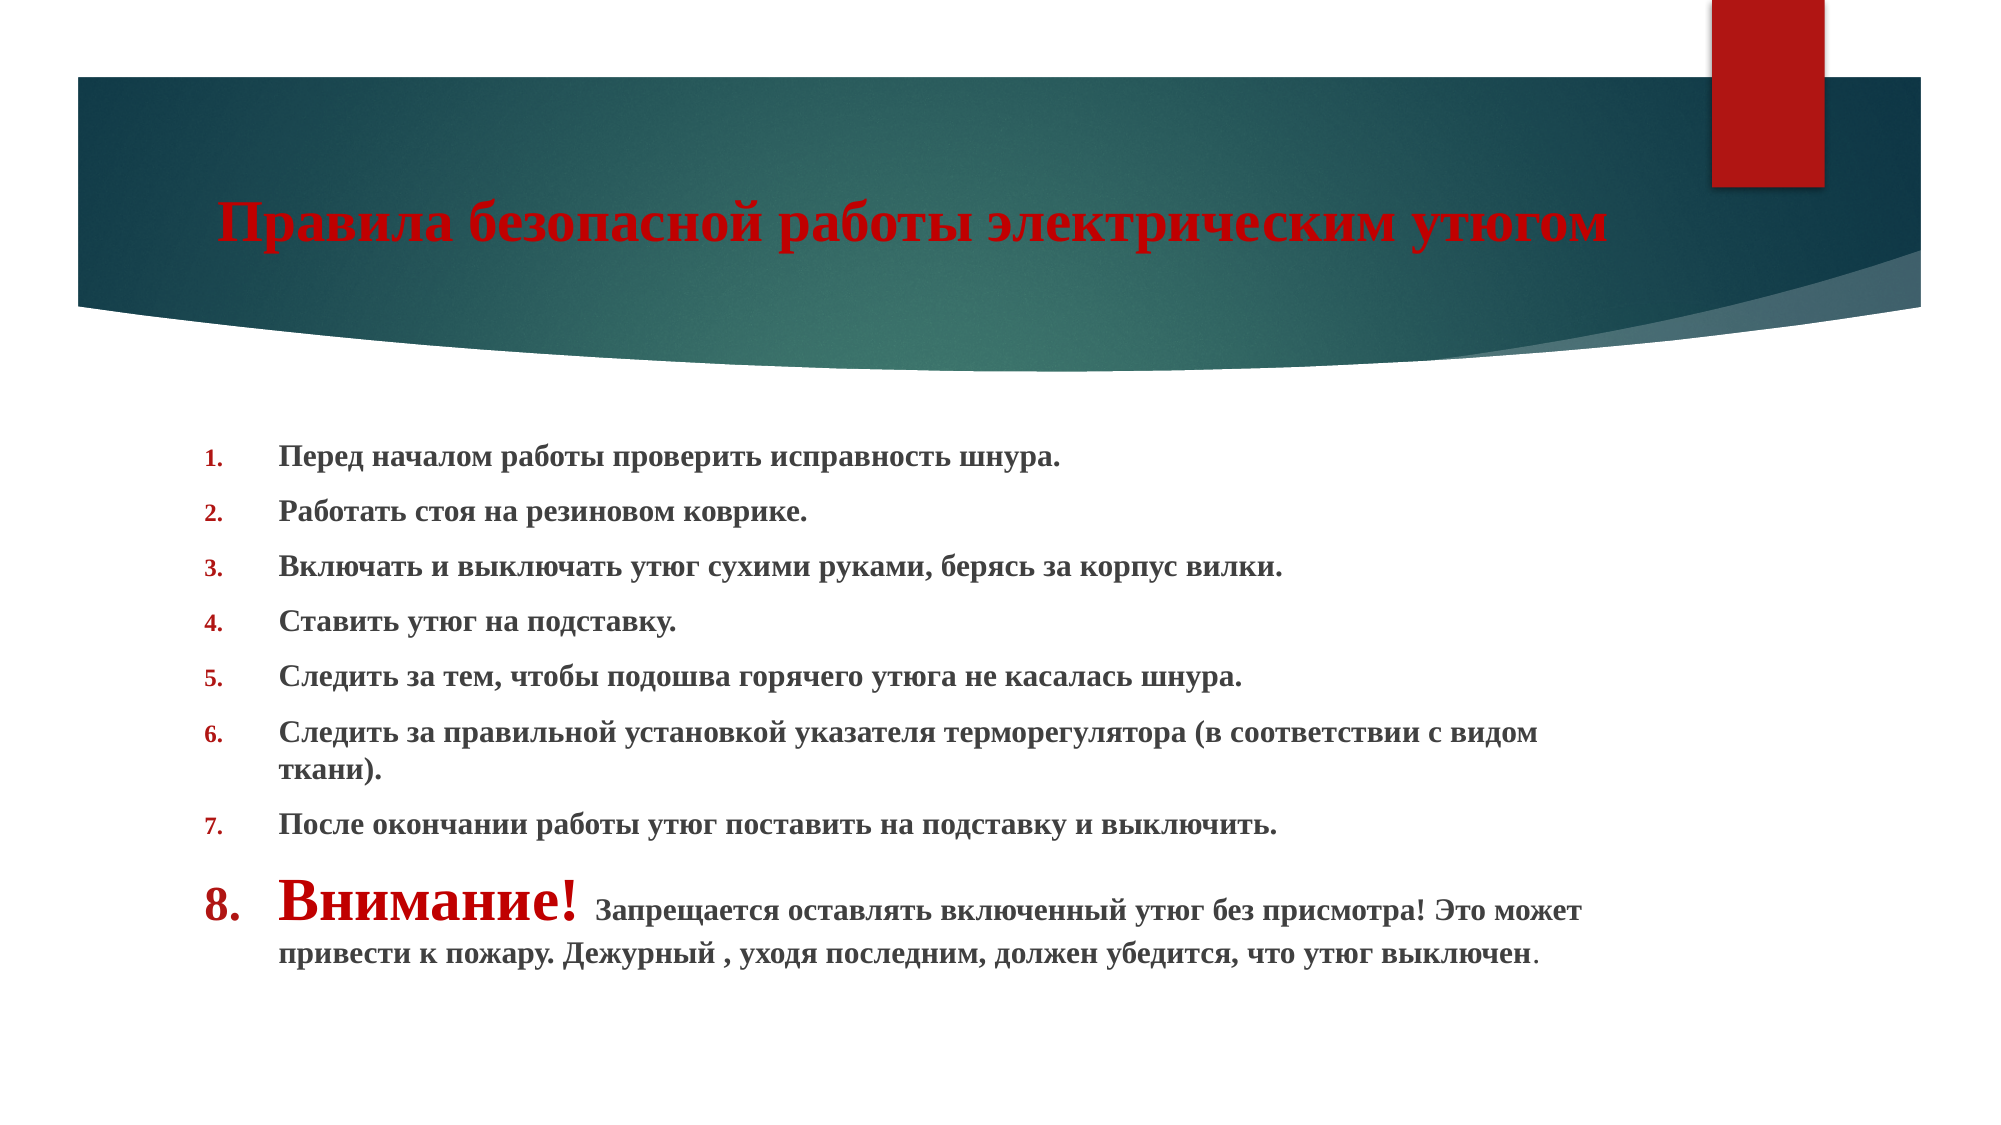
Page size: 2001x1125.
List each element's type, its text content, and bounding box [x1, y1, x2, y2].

list Перед началом работы проверить исправность шнура. Работать стоя на резиновом коврике. Включать и выключать утюг сухими руками, берясь за корпус вилки. Ставить утюг на подставку. Следить за тем, чтобы подошва горячего утюга не касалась шнура. Следить за правильной установкой указателя терморегулятора (в соответствии с видом ткани). После окончании работы утюг поставить на подставку и выключить. Внимание! Запрещается оставлять включенный утюг без присмотра! Это может привести к пожару. Дежурный , уходя последним, должен убедится, что утюг выключен. [189, 427, 1638, 988]
title Правила безопасной работы электрическим утюгом [189, 159, 1638, 276]
